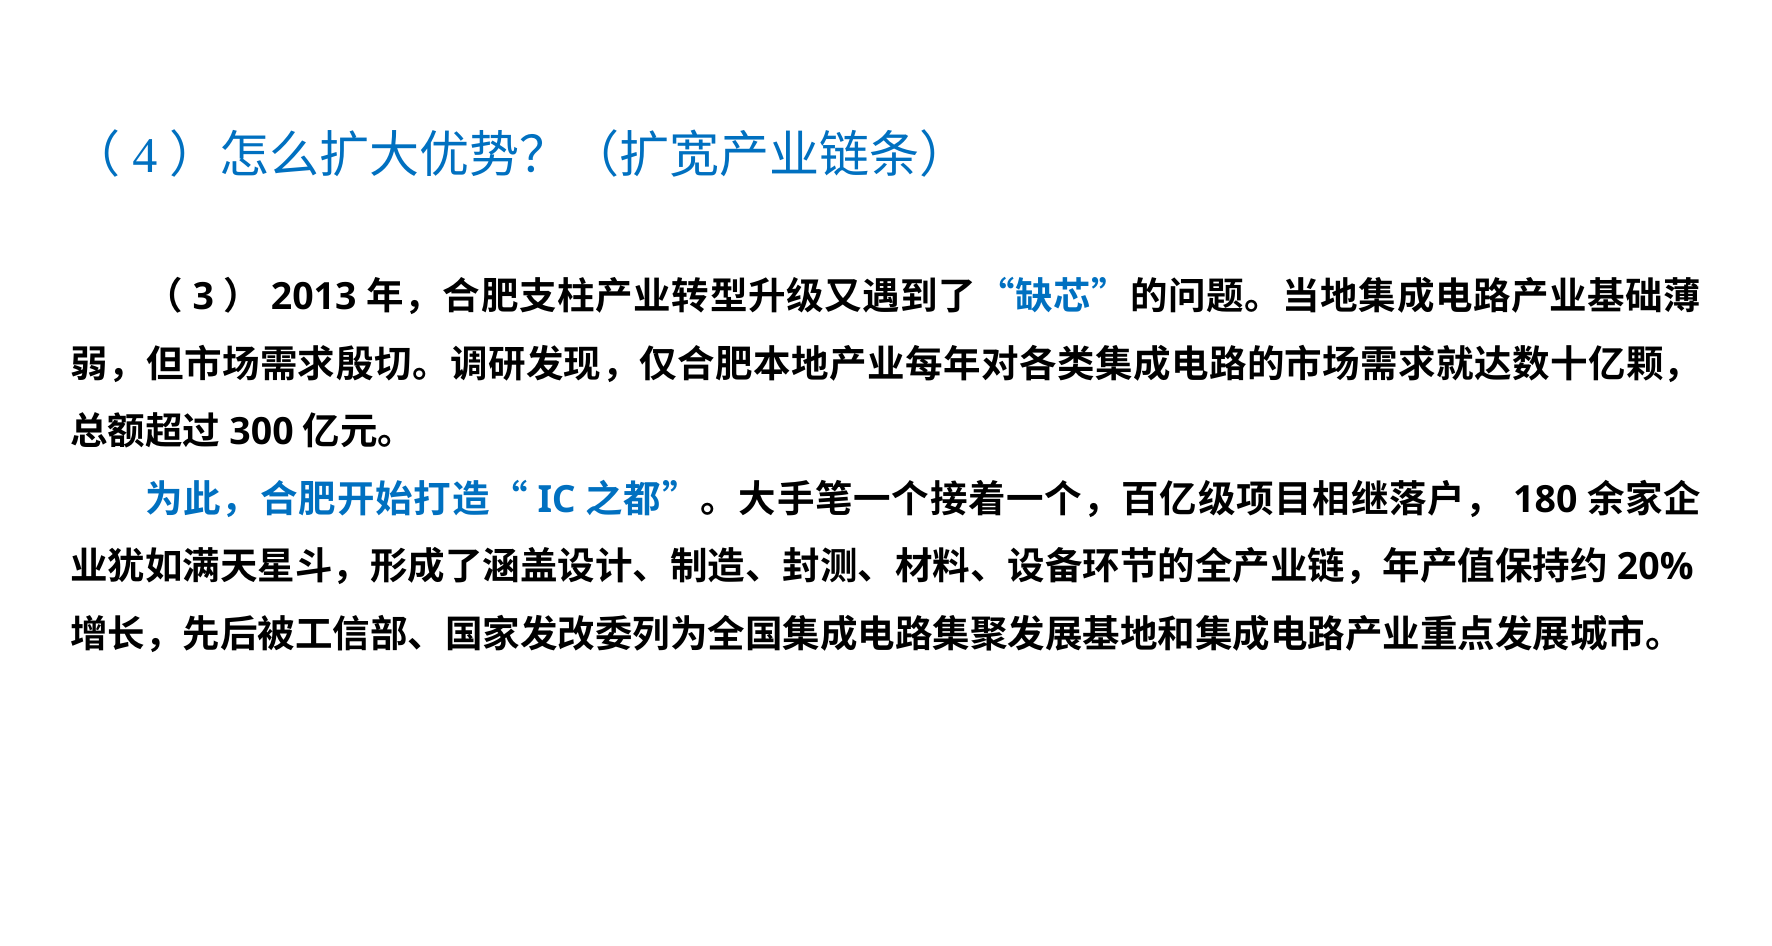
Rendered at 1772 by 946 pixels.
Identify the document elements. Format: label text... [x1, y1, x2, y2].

text_box （4）怎么扩大优势？（扩宽产业链条） （3）2013年，合肥支柱产业转型升级又遇到了“缺芯”的问题。当地集成电路产业基础薄弱，但市场需求殷切。调研发现，仅合肥本地产业每年对各类集成电路的市场需求就达数十亿颗，总额超过300亿元。 为此，合肥开始打造“IC之都”。大手笔一个接着一个，百亿级项目相继落户，180余家企业犹如满天星斗，形成了涵盖设计、制造、封测、材料、设备环节的全产业链，年产值保持约20%增长，先后被工信部、国家发改委列为全国集成电路集聚发展基地和集成电路产业重点发展城市。 [55, 84, 1717, 663]
